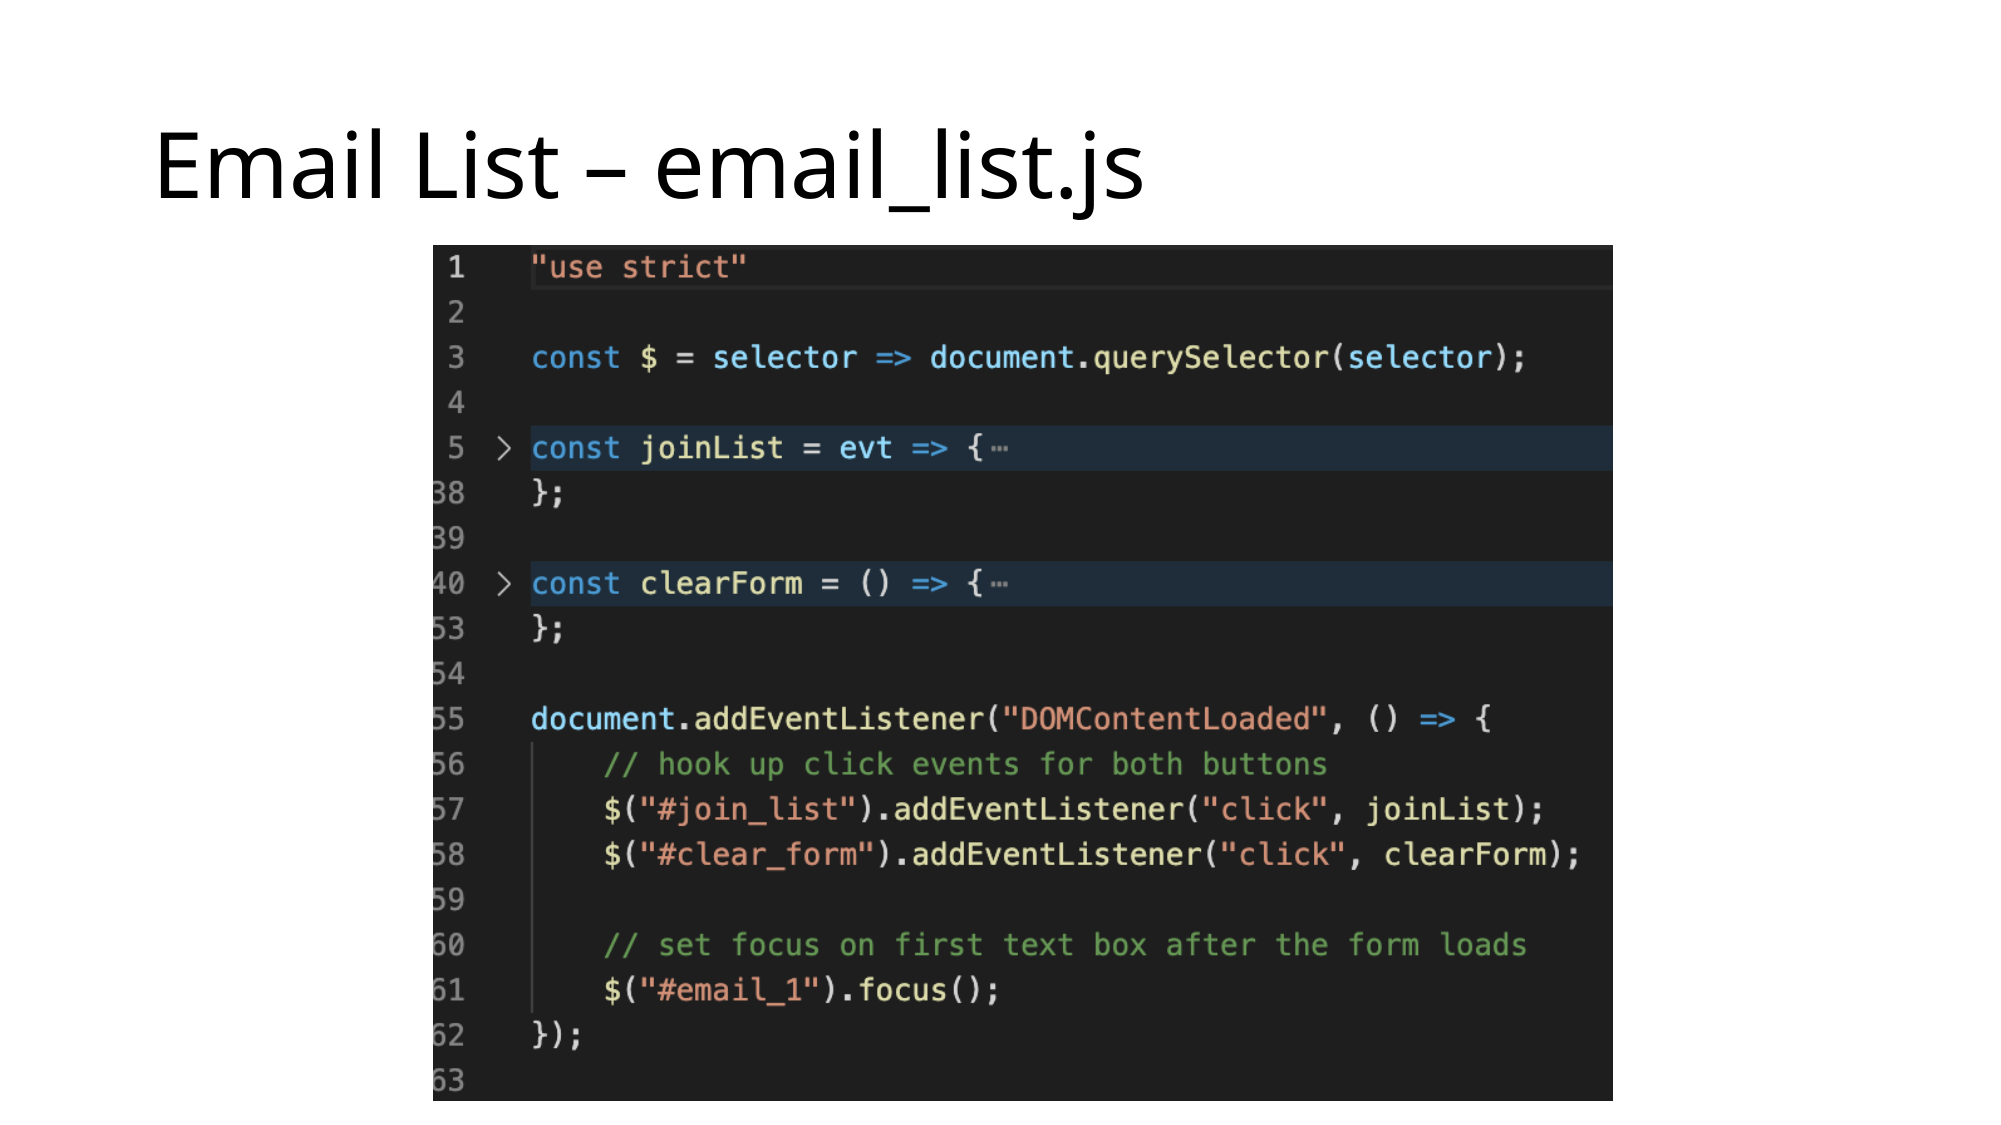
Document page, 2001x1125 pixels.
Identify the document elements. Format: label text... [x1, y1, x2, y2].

title Email List – email_list.js [137, 59, 1863, 278]
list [433, 245, 1613, 1101]
